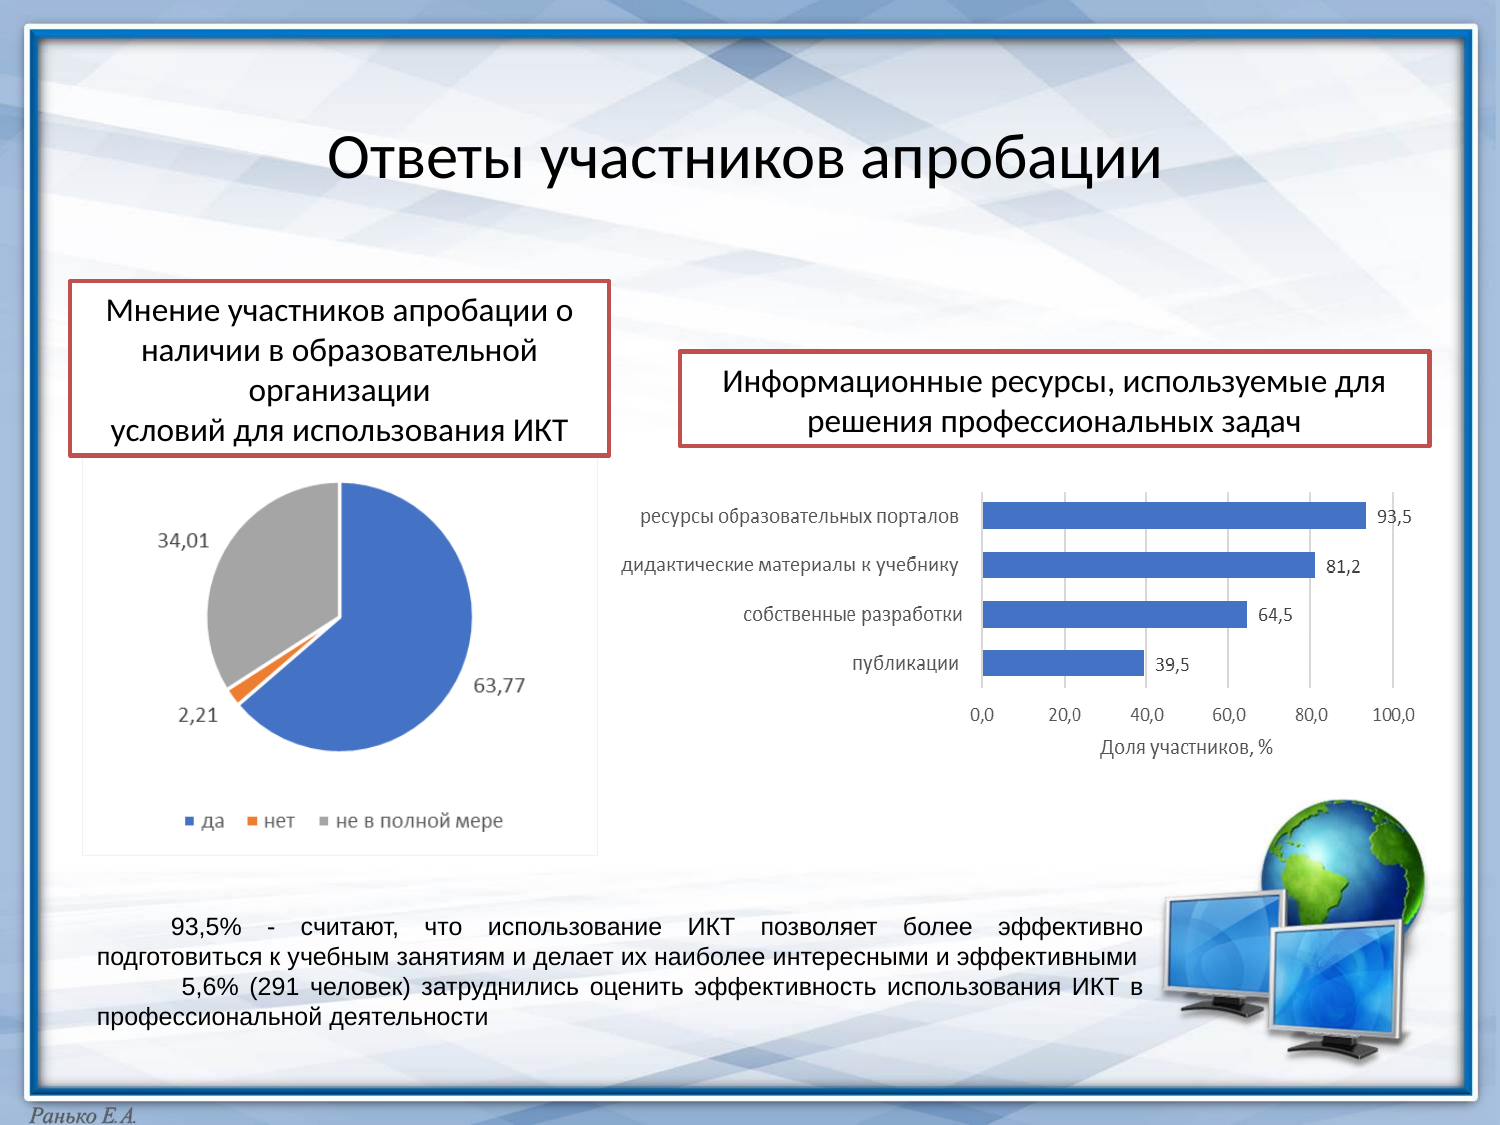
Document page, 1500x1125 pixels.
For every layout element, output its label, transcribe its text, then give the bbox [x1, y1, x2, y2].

picture [0, 0, 1500, 1125]
text_box 93,5% - считают, что использование ИКТ позволяет более эффективно подготовиться к учебным занятиям и делает их наиболее интересными и эффективными 5,6% (291 человек) затруднились оценить эффективность использования ИКТ в профессиональной деятельности [81, 903, 1161, 1038]
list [81, 433, 598, 856]
text_box Мнение участников апробации о наличии в образовательной организации условий для использования ИКТ [68, 279, 611, 458]
text_box Информационные ресурсы, используемые для решения профессиональных задач [678, 349, 1432, 448]
title Ответы участников апробации [70, 58, 1421, 247]
